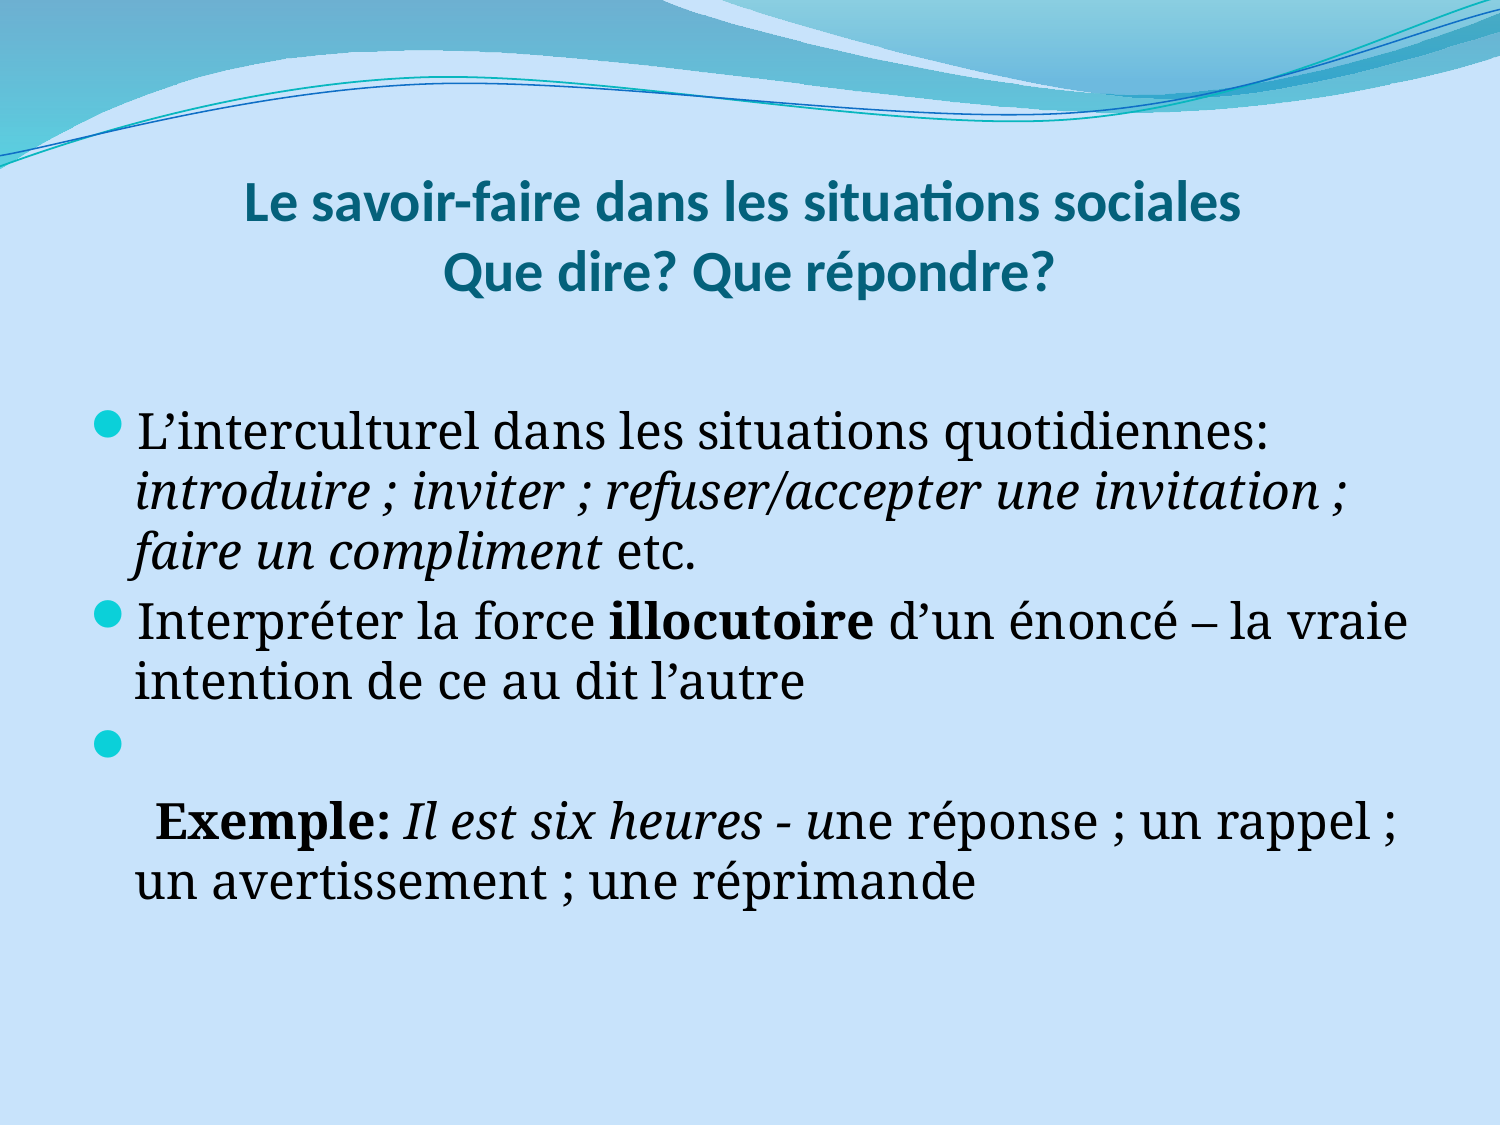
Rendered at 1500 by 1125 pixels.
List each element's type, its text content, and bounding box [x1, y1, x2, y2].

title Le savoir-faire dans les situations sociales Que dire? Que répondre? [74, 115, 1426, 304]
list L’interculturel dans les situations quotidiennes: introduire ; inviter ; refuser/accepter une invitation ; faire un compliment etc. Interpréter la force illocutoire d’un énoncé – la vraie intention de ce au dit l’autre Exemple: Il est six heures - une réponse ; un rappel ; un avertissement ; une réprimande [74, 317, 1426, 1038]
